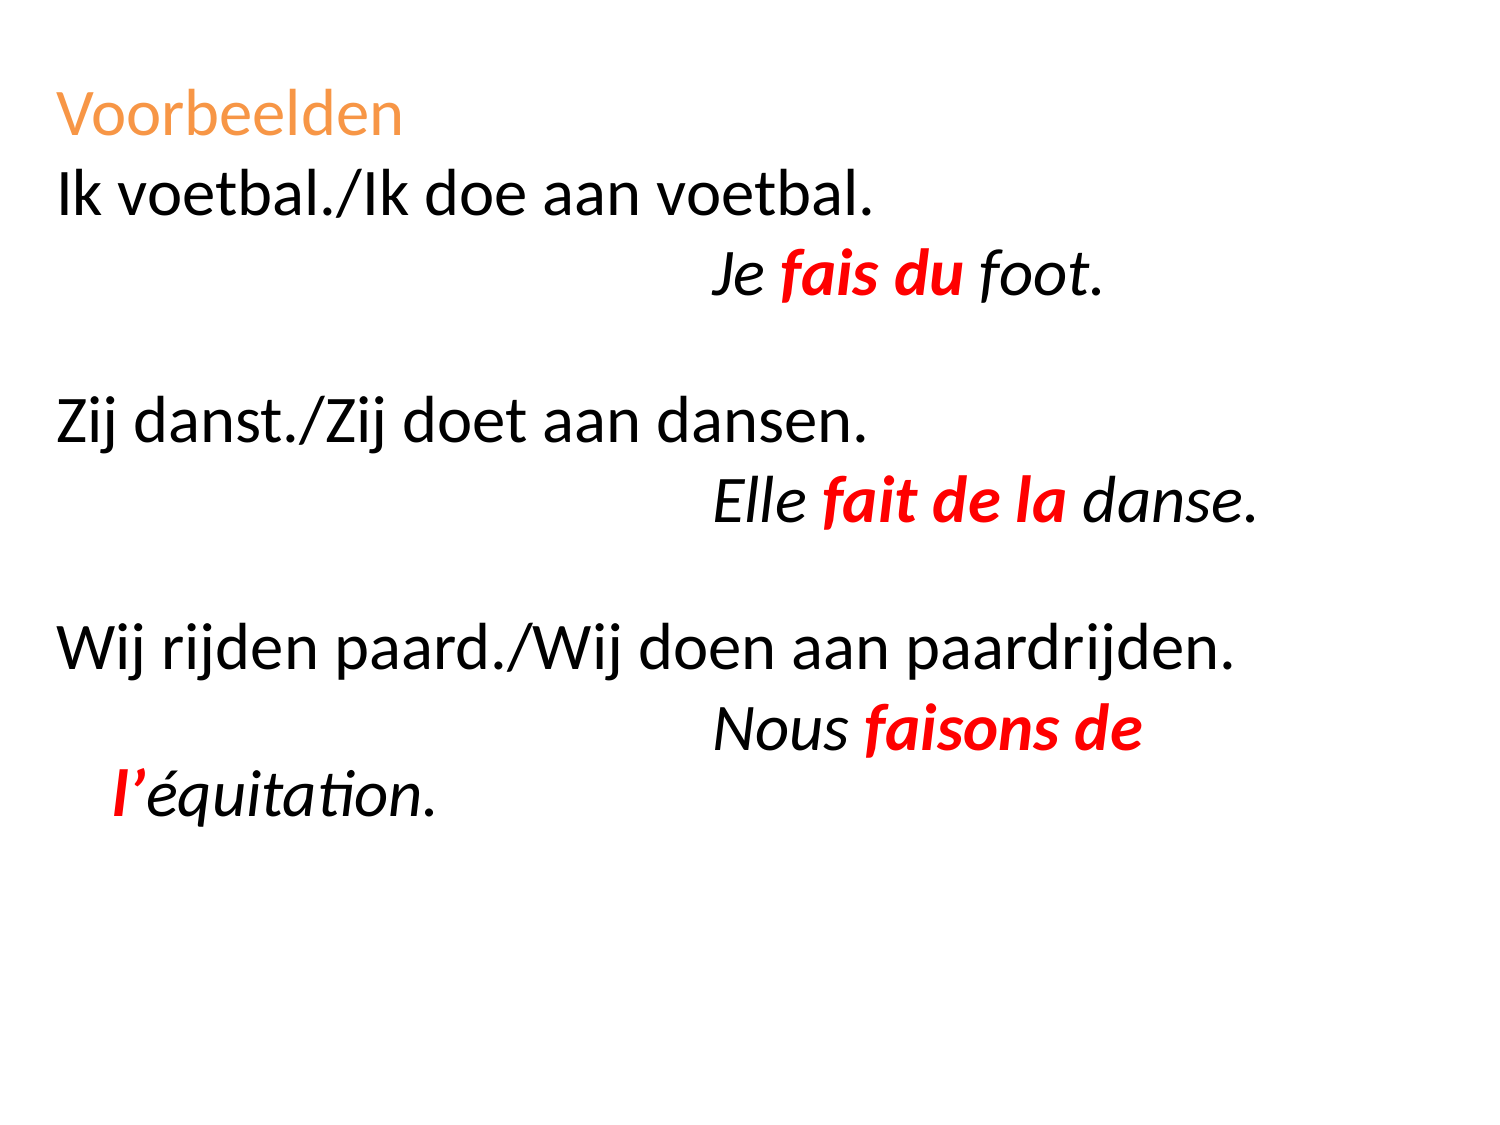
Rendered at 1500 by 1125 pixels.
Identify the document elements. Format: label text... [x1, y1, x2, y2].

text_box Voorbeelden Ik voetbal./Ik doe aan voetbal. Je fais du foot. Zij danst./Zij doet aan dansen. Elle fait de la danse. Wij rijden paard./Wij doen aan paardrijden. Nous faisons de l’équitation. [41, 78, 1459, 1024]
